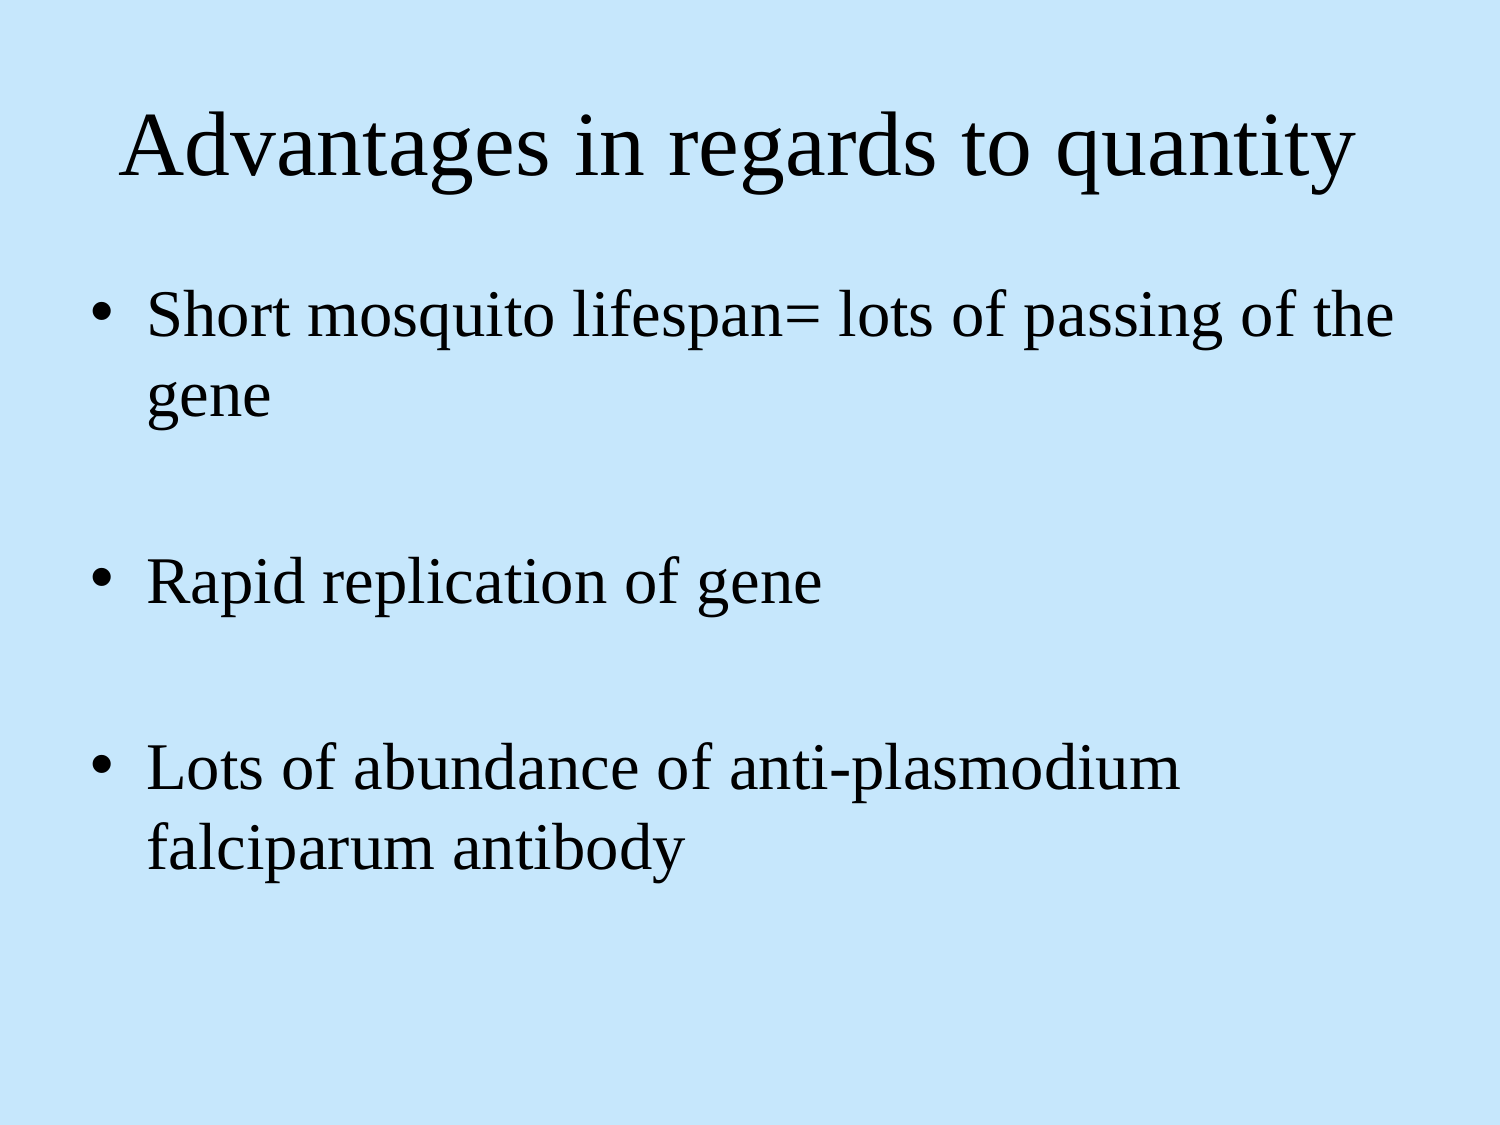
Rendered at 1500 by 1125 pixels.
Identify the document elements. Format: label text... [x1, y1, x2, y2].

title Advantages in regards to quantity [75, 45, 1425, 233]
list Short mosquito lifespan= lots of passing of the gene Rapid replication of gene Lots of abundance of anti-plasmodium falciparum antibody [75, 262, 1425, 1005]
